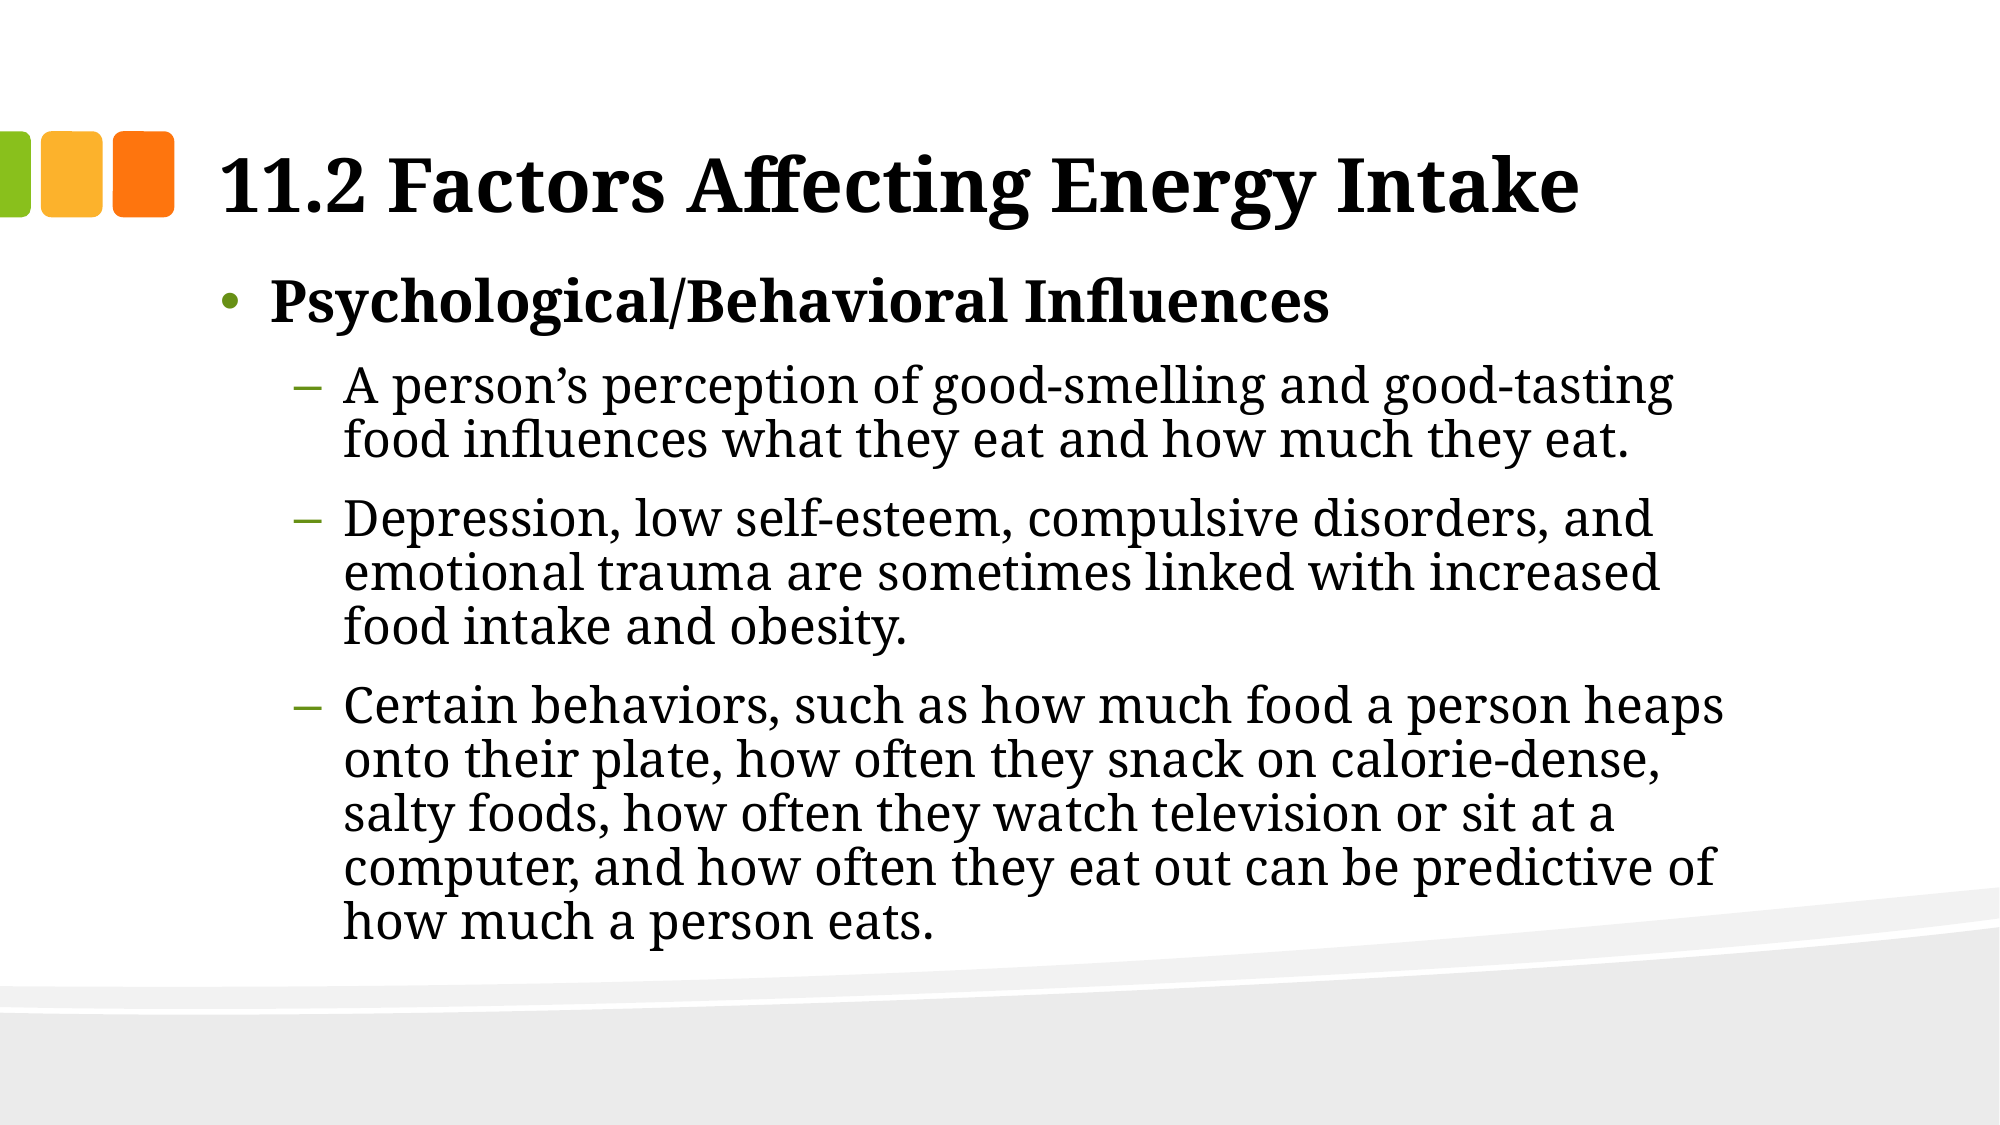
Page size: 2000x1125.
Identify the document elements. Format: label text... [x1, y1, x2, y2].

list Psychological/Behavioral Influences A person’s perception of good-smelling and good-tasting food influences what they eat and how much they eat. Depression, low self-esteem, compulsive disorders, and emotional trauma are sometimes linked with increased food intake and obesity. Certain behaviors, such as how much food a person heaps onto their plate, how often they snack on calorie-dense, salty foods, how often they watch television or sit at a computer, and how often they eat out can be predictive of how much a person eats. [199, 262, 1800, 1013]
title 11.2 Factors Affecting Energy Intake [199, 24, 1800, 238]
